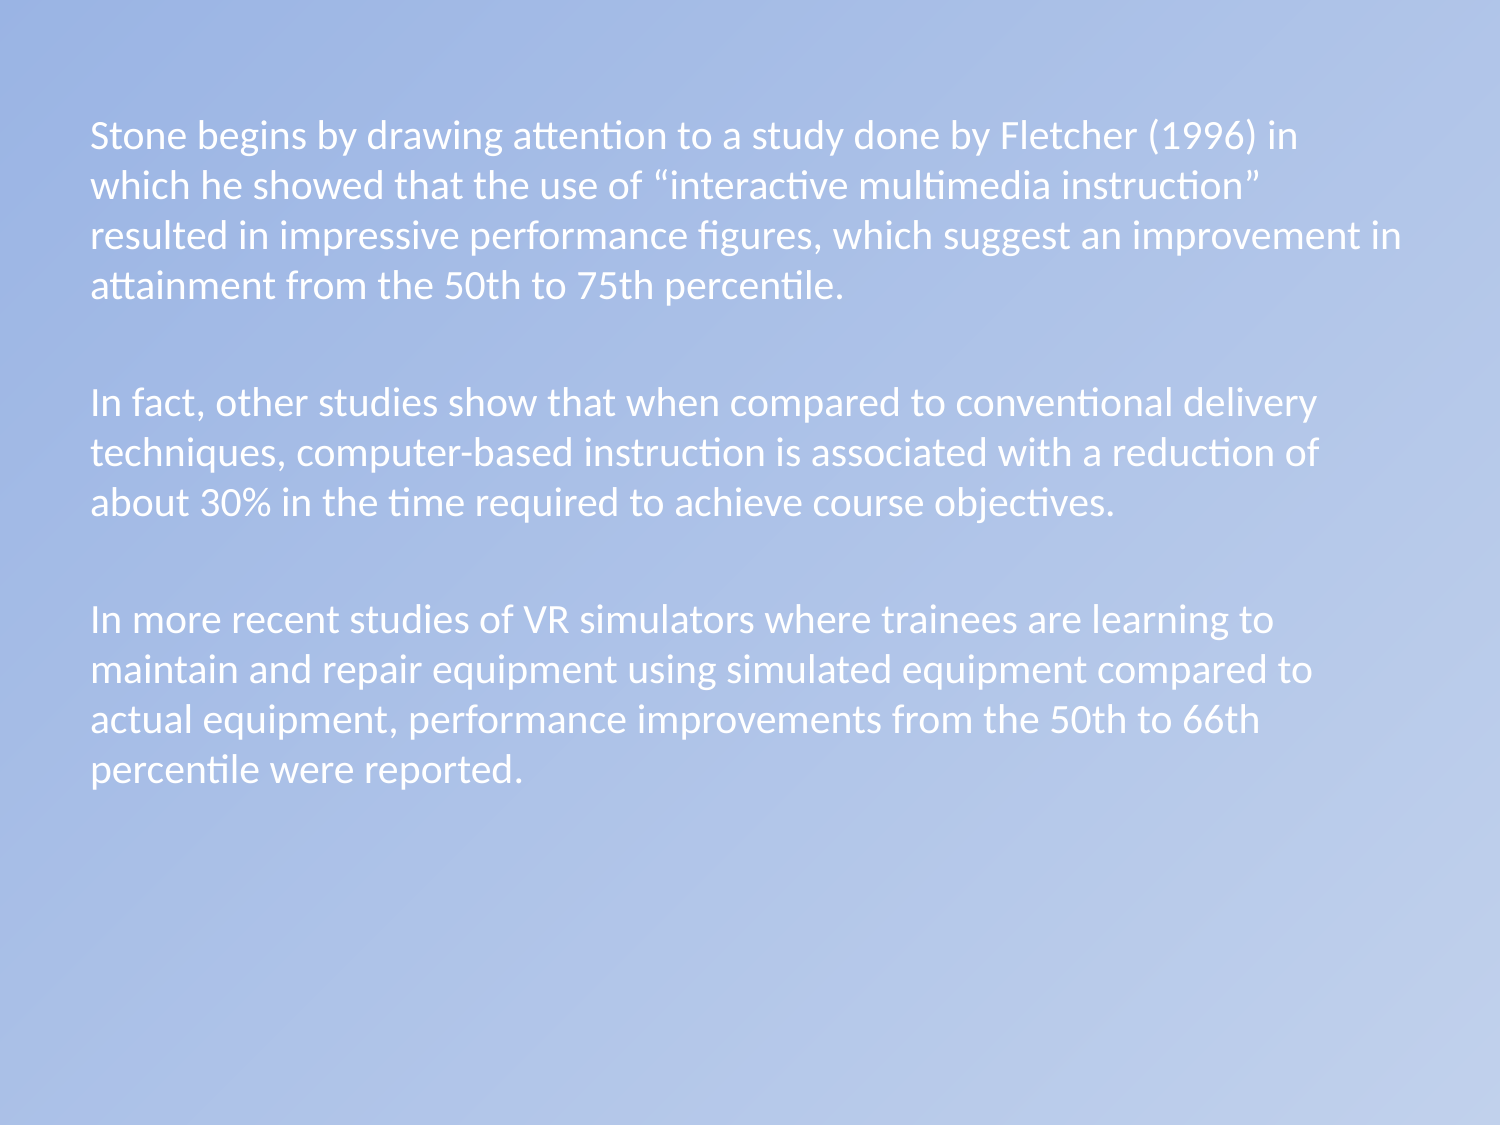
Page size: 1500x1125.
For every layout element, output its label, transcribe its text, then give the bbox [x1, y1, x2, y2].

list Stone begins by drawing attention to a study done by Fletcher (1996) in which he showed that the use of “interactive multimedia instruction” resulted in impressive performance figures, which suggest an improvement in attainment from the 50th to 75th percentile. In fact, other studies show that when compared to conventional delivery techniques, computer-based instruction is associated with a reduction of about 30% in the time required to achieve course objectives. In more recent studies of VR simulators where trainees are learning to maintain and repair equipment using simulated equipment compared to actual equipment, performance improvements from the 50th to 66th percentile were reported. [75, 99, 1425, 900]
